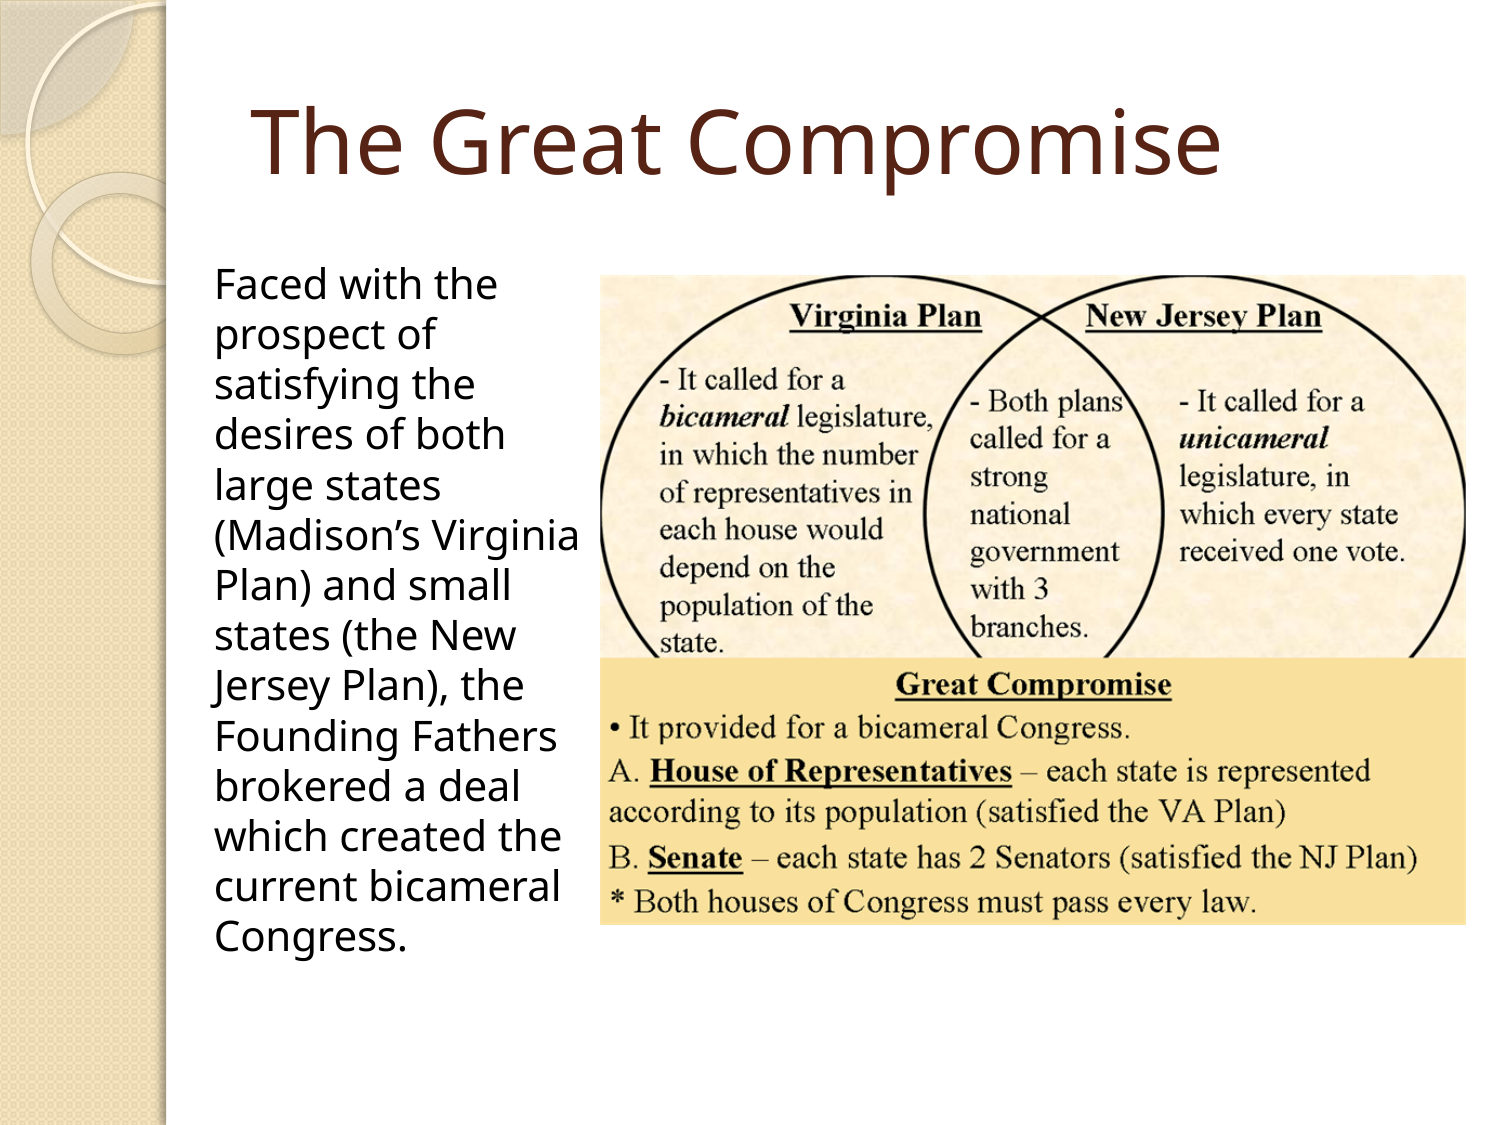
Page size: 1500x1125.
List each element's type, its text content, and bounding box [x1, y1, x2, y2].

list Faced with the prospect of satisfying the desires of both large states (Madison’s Virginia Plan) and small states (the New Jersey Plan), the Founding Fathers brokered a deal which created the current bicameral Congress. [187, 249, 600, 1015]
title The Great Compromise [235, 45, 1466, 233]
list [599, 275, 1466, 925]
